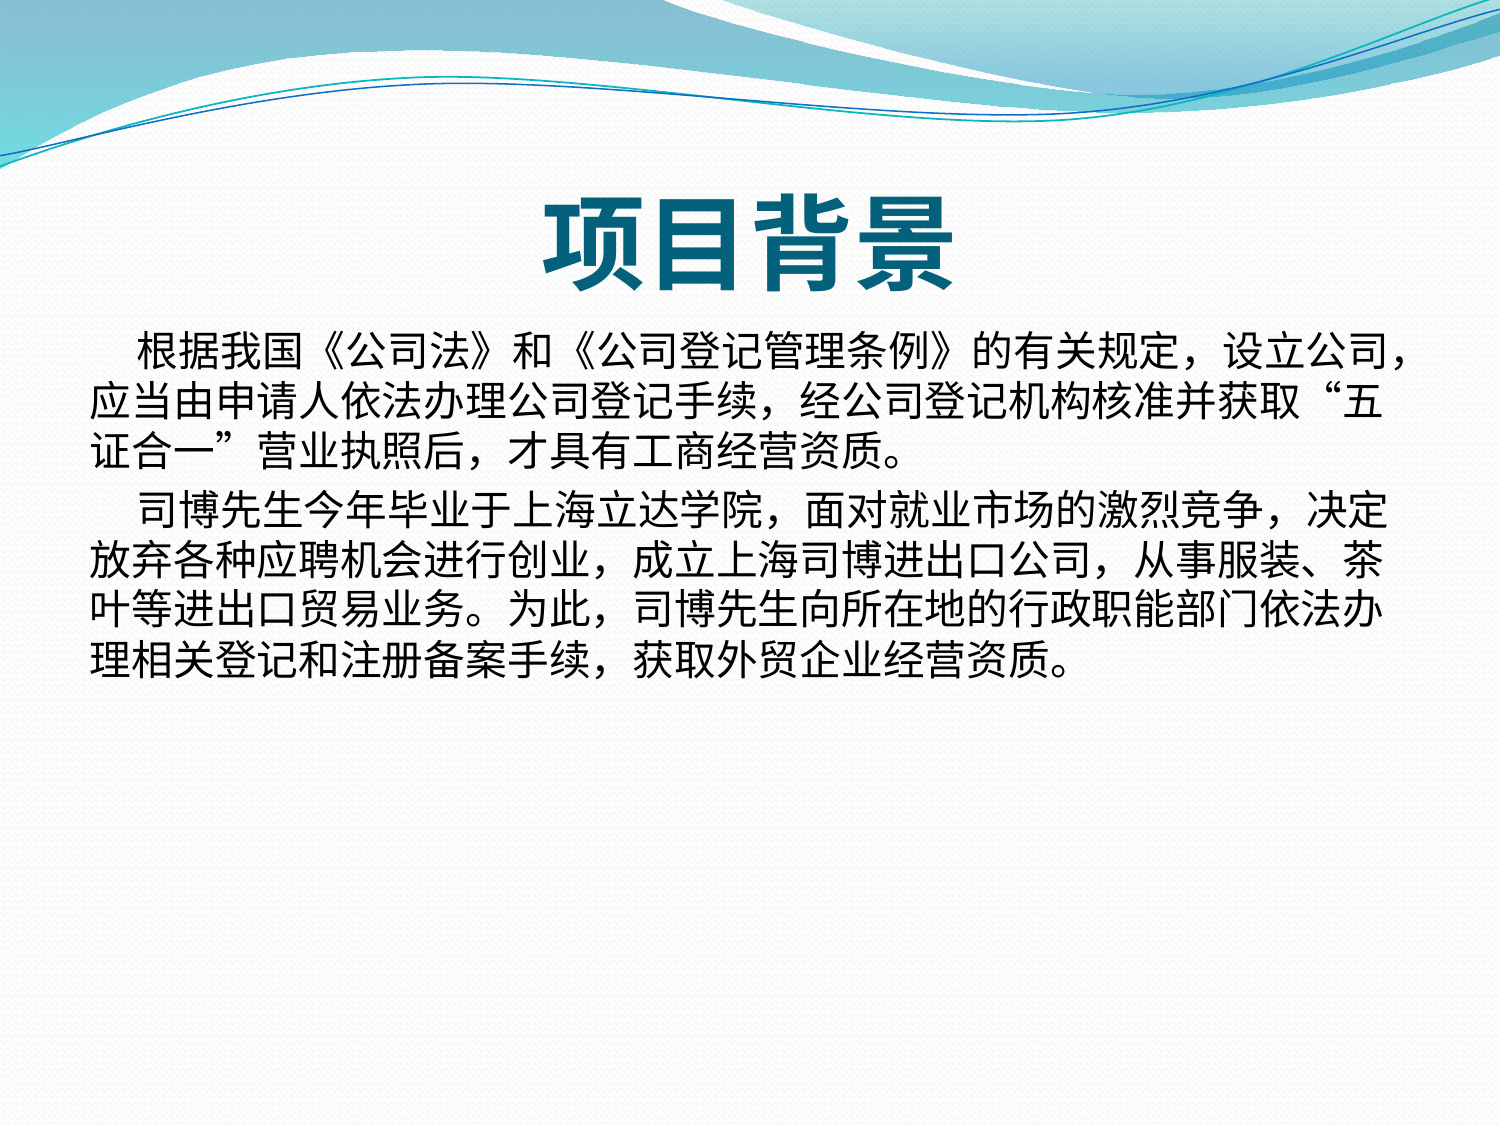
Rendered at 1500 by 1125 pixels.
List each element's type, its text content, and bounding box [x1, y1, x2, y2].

title 项目背景 [75, 115, 1425, 303]
list 根据我国《公司法》和《公司登记管理条例》的有关规定，设立公司，应当由申请人依法办理公司登记手续，经公司登记机构核准并获取“五证合一”营业执照后，才具有工商经营资质。 司博先生今年毕业于上海立达学院，面对就业市场的激烈竞争，决定放弃各种应聘机会进行创业，成立上海司博进出口公司，从事服装、茶叶等进出口贸易业务。为此，司博先生向所在地的行政职能部门依法办理相关登记和注册备案手续，获取外贸企业经营资质。 [75, 317, 1425, 1038]
